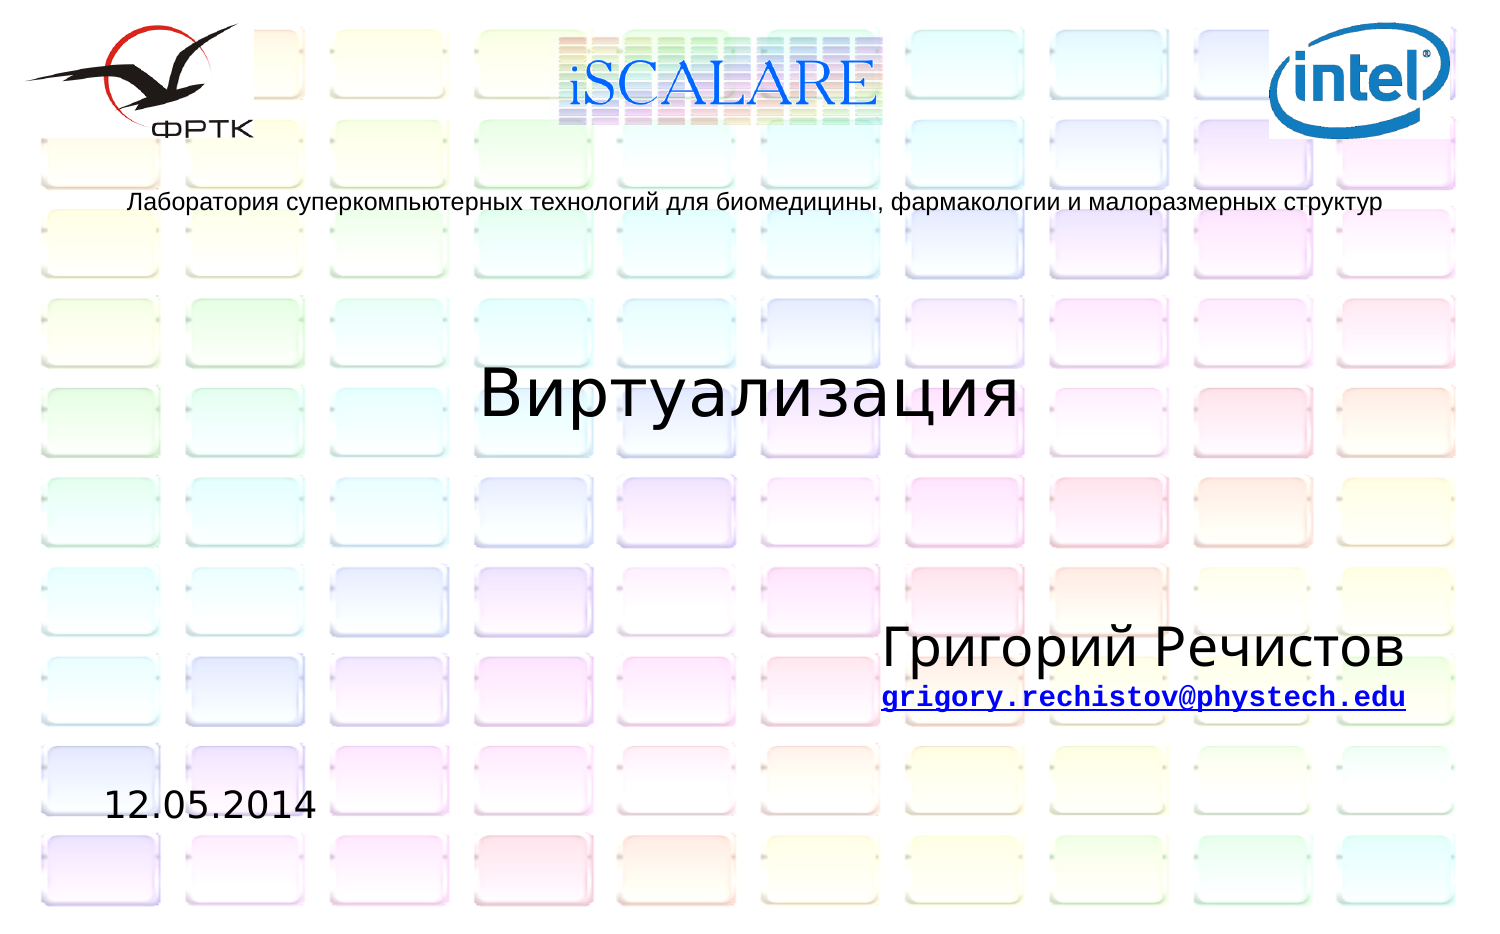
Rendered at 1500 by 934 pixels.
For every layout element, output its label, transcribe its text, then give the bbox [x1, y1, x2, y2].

text_box 12.05.2014 [88, 773, 372, 834]
picture [0, 0, 1500, 933]
text_box Виртуализация [112, 253, 1388, 526]
text_box Лаборатория суперкомпьютерных технологий для биомедицины, фармакологии и малоразмерных структур [49, 175, 1463, 226]
text_box Григорий Речистов grigory.rechistov@phystech.edu [812, 611, 1475, 747]
